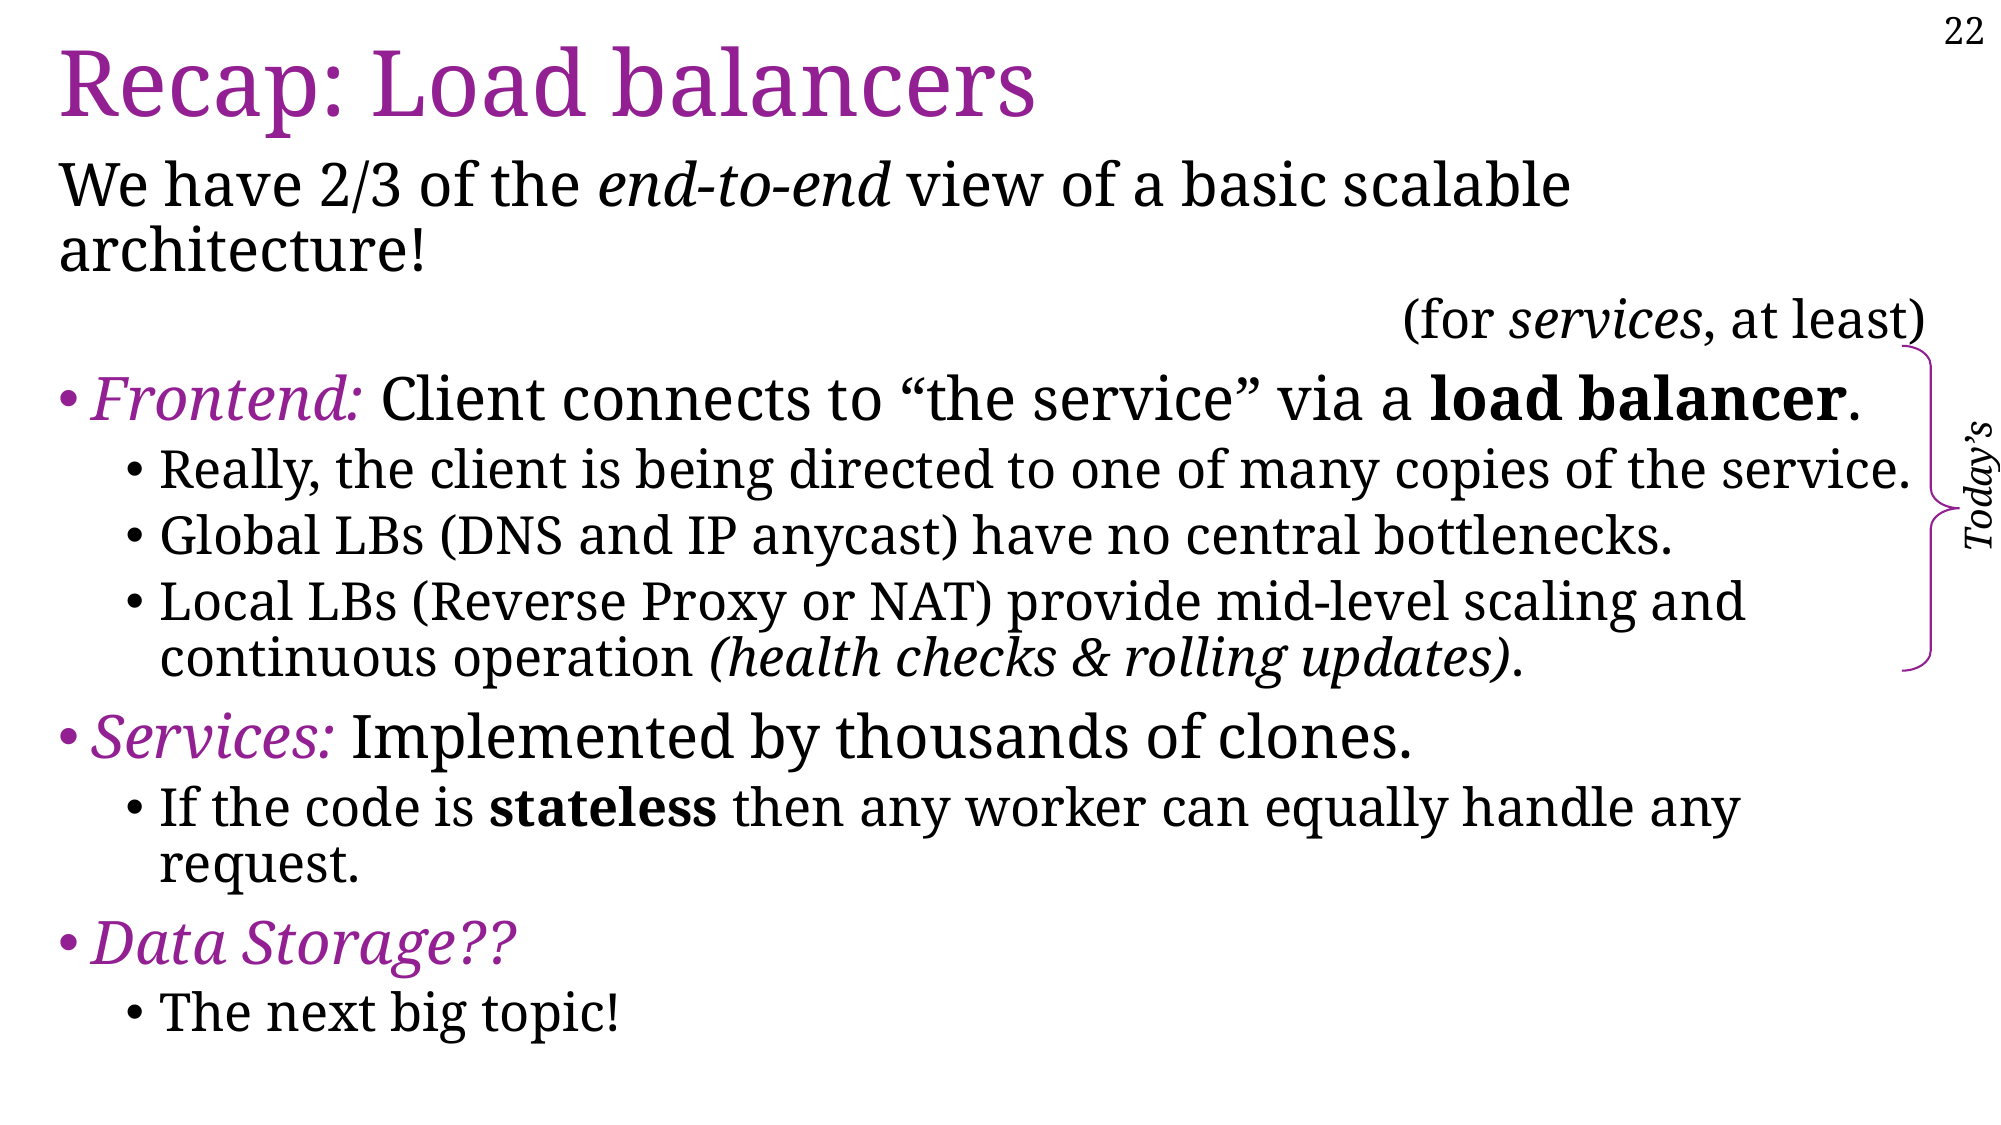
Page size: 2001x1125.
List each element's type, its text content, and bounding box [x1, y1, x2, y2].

text_box [1901, 345, 1946, 672]
text_box 22 [1901, 0, 2000, 60]
title Recap: Load balancers [43, 25, 1953, 148]
text_box Today’s topic [1946, 373, 2000, 567]
list We have 2/3 of the end-to-end view of a basic scalable architecture! (for services, at least) Frontend: Client connects to “the service” via a load balancer. Really, the client is being directed to one of many copies of the service. Global LBs (DNS and IP anycast) have no central bottlenecks. Local LBs (Reverse Proxy or NAT) provide mid-level scaling and continuous operation (health checks & rolling updates). Services: Implemented by thousands of clones. If the code is stateless then any worker can equally handle any request. Data Storage?? The next big topic! [43, 147, 1942, 1106]
